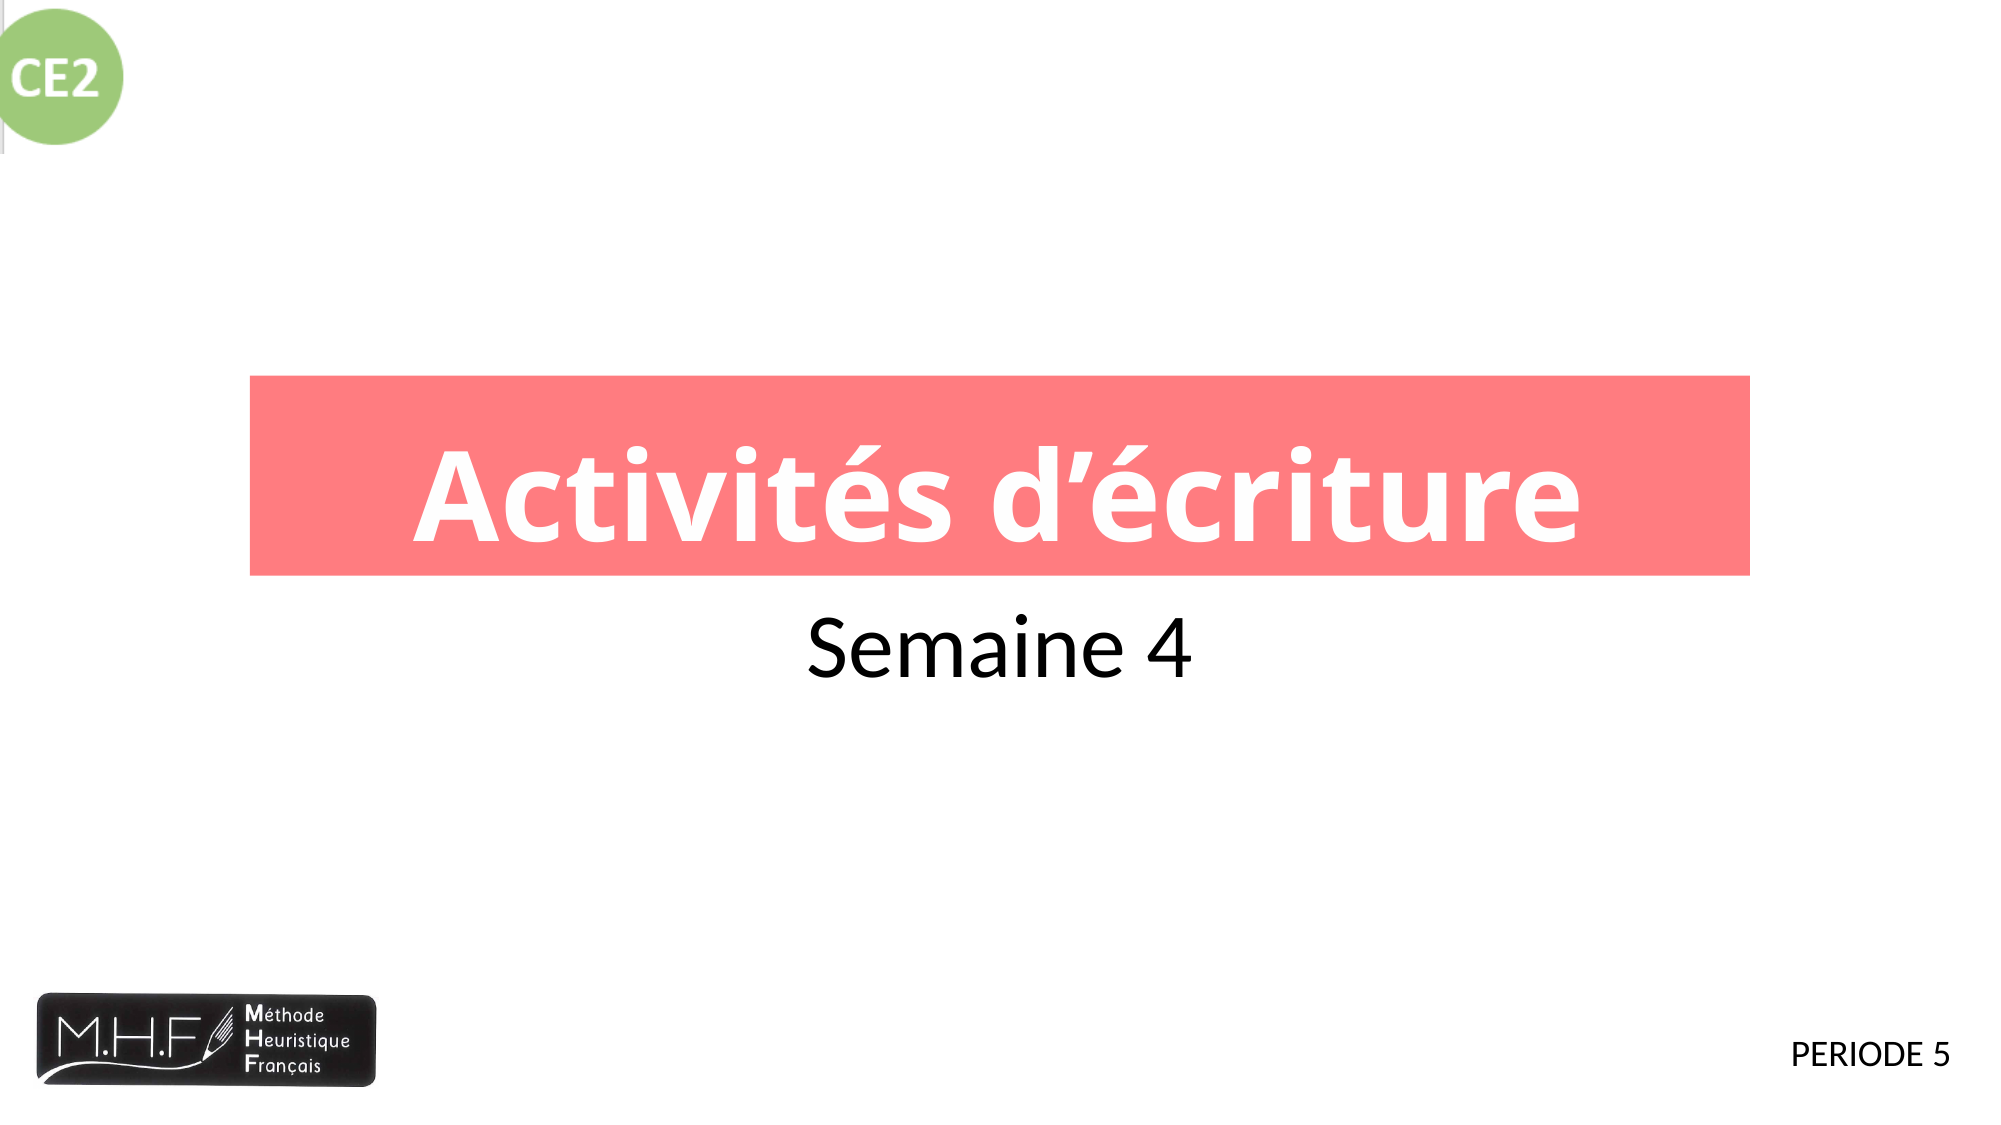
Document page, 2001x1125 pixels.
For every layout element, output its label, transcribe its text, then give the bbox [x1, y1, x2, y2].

text_box PERIODE 5 [1362, 1021, 1967, 1082]
picture [0, 0, 132, 154]
picture [33, 990, 379, 1089]
title Activités d’écriture [249, 375, 1750, 576]
subtitle Semaine 4 [249, 590, 1750, 863]
